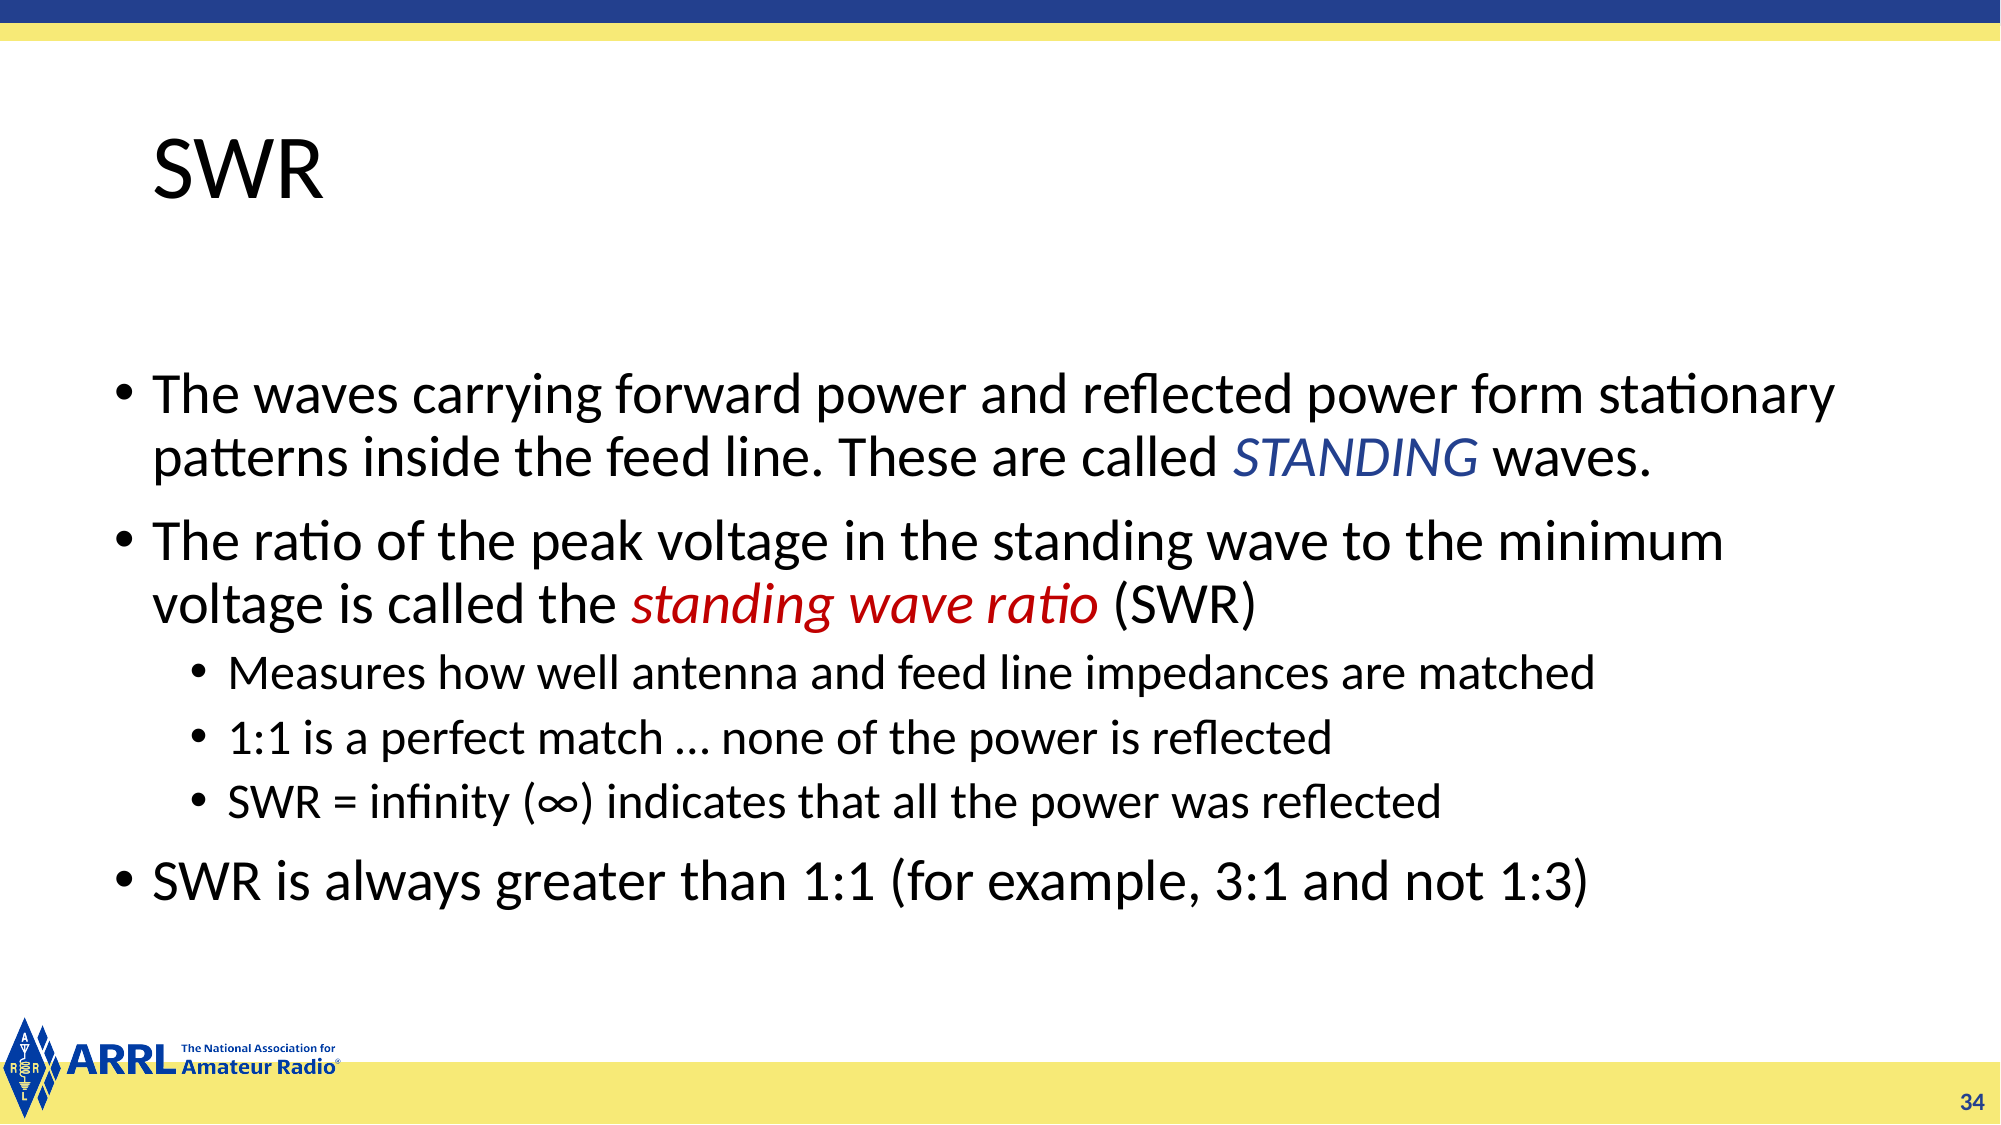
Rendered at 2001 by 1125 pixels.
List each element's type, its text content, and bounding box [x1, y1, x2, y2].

picture [1, 1015, 342, 1121]
title SWR [137, 59, 1863, 278]
list The waves carrying forward power and reflected power form stationary patterns inside the feed line. These are called STANDING waves. The ratio of the peak voltage in the standing wave to the minimum voltage is called the standing wave ratio (SWR) Measures how well antenna and feed line impedances are matched 1:1 is a perfect match … none of the power is reflected SWR = infinity (∞) indicates that all the power was reflected SWR is always greater than 1:1 (for example, 3:1 and not 1:3) [99, 355, 1900, 1075]
